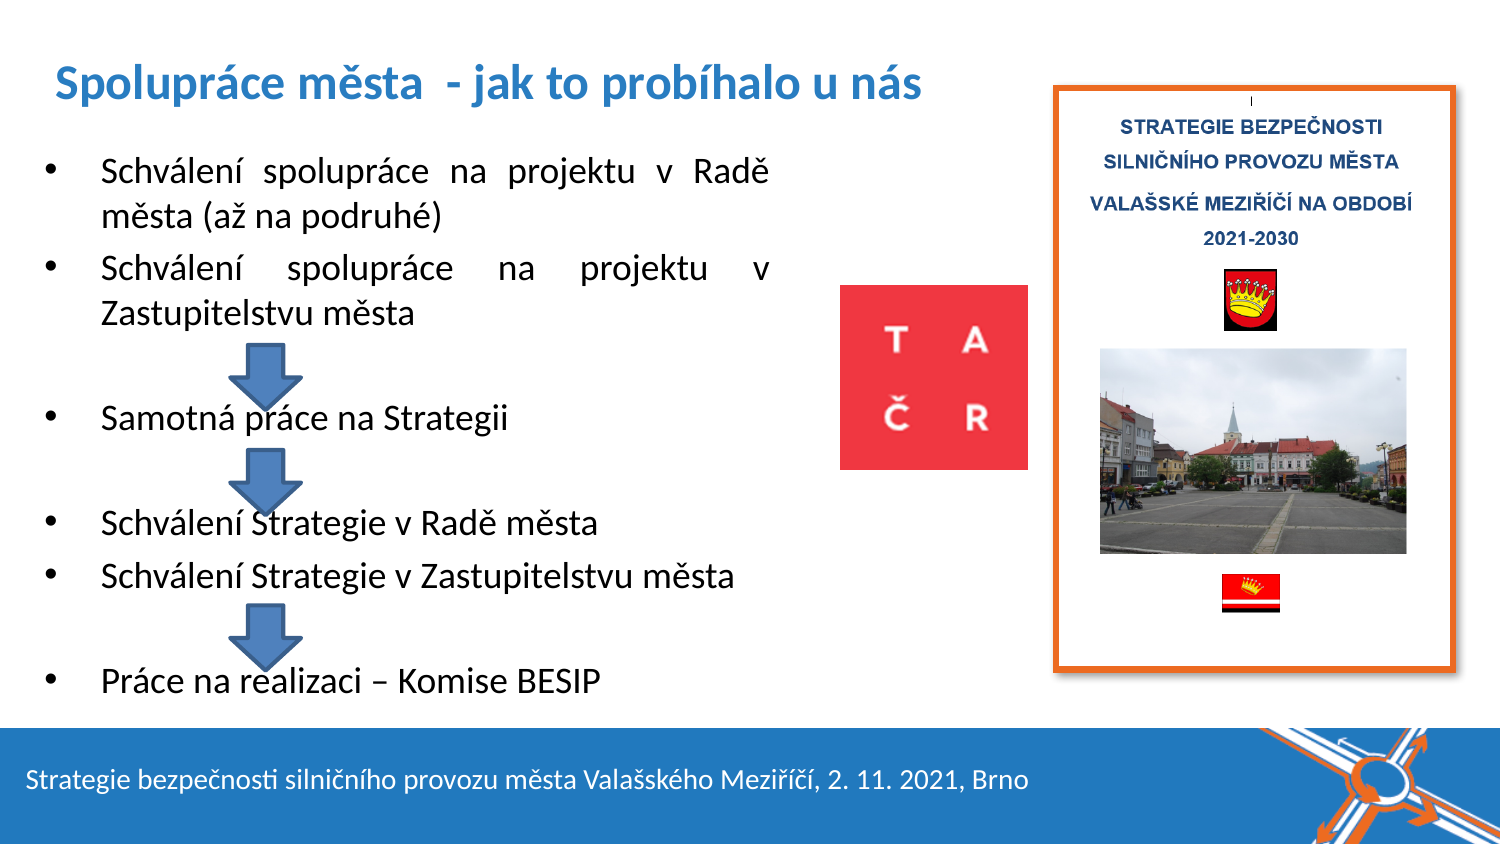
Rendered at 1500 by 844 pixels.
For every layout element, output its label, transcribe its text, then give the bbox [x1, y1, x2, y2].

text_box Strategie bezpečnosti silničního provozu města Valašského Meziříčí, 2. 11. 2021, Brno [10, 752, 1447, 803]
text_box [228, 447, 304, 517]
picture [0, 728, 1500, 844]
picture [840, 285, 1028, 470]
text_box [228, 342, 304, 412]
picture [1058, 90, 1451, 667]
list Schválení spolupráce na projektu v Radě města (až na podruhé) Schválení spolupráce na projektu v Zastupitelstvu města Samotná práce na Strategii Schválení Strategie v Radě města Schválení Strategie v Zastupitelstvu města Práce na realizaci – Komise BESIP [29, 138, 786, 671]
title Spolupráce města - jak to probíhalo u nás [40, 32, 966, 126]
text_box [228, 603, 304, 673]
